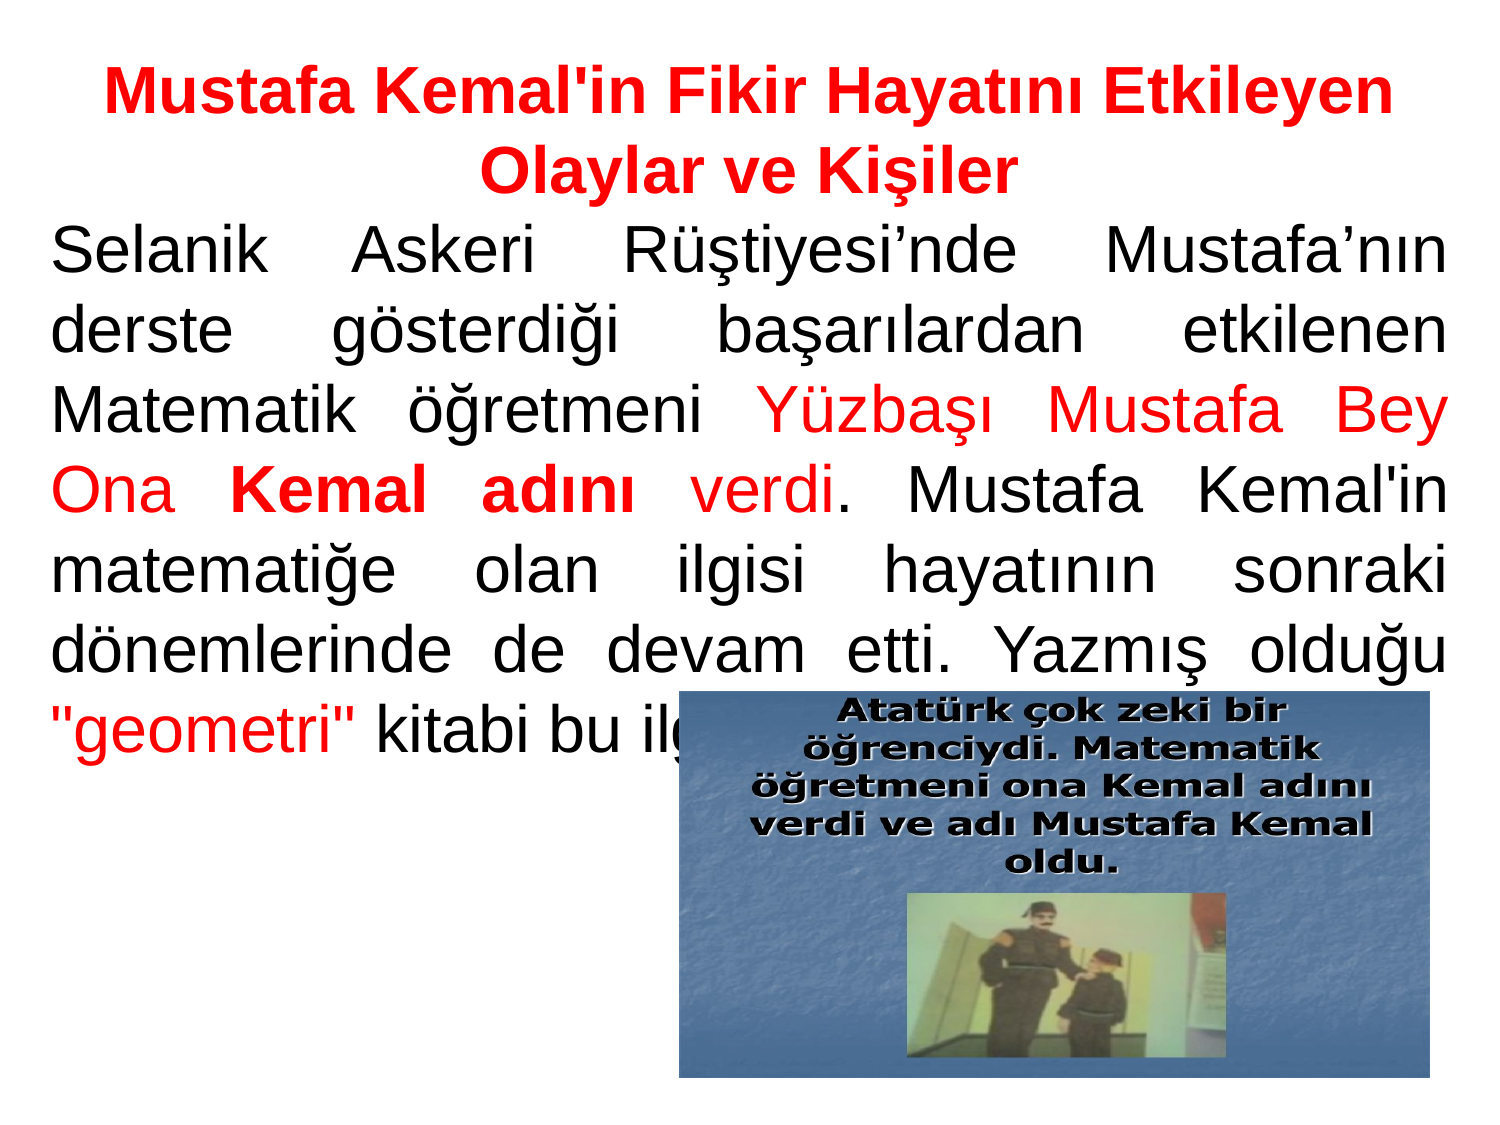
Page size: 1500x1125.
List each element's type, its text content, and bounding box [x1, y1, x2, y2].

text_box Mustafa Kemal'in Fikir Hayatını Etkileyen Olaylar ve Kişiler Selanik Askeri Rüştiyesi’nde Mustafa’nın derste gösterdiği başarılardan etkilenen Matematik öğretmeni Yüzbaşı Mustafa Bey Ona Kemal adını verdi. Mustafa Kemal'in matematiğe olan ilgisi hayatının sonraki dönemlerinde de devam etti. Yazmış olduğu "geometri" kitabi bu ilginin en güzel örneğidir. [35, 38, 1465, 774]
picture [679, 691, 1430, 1079]
